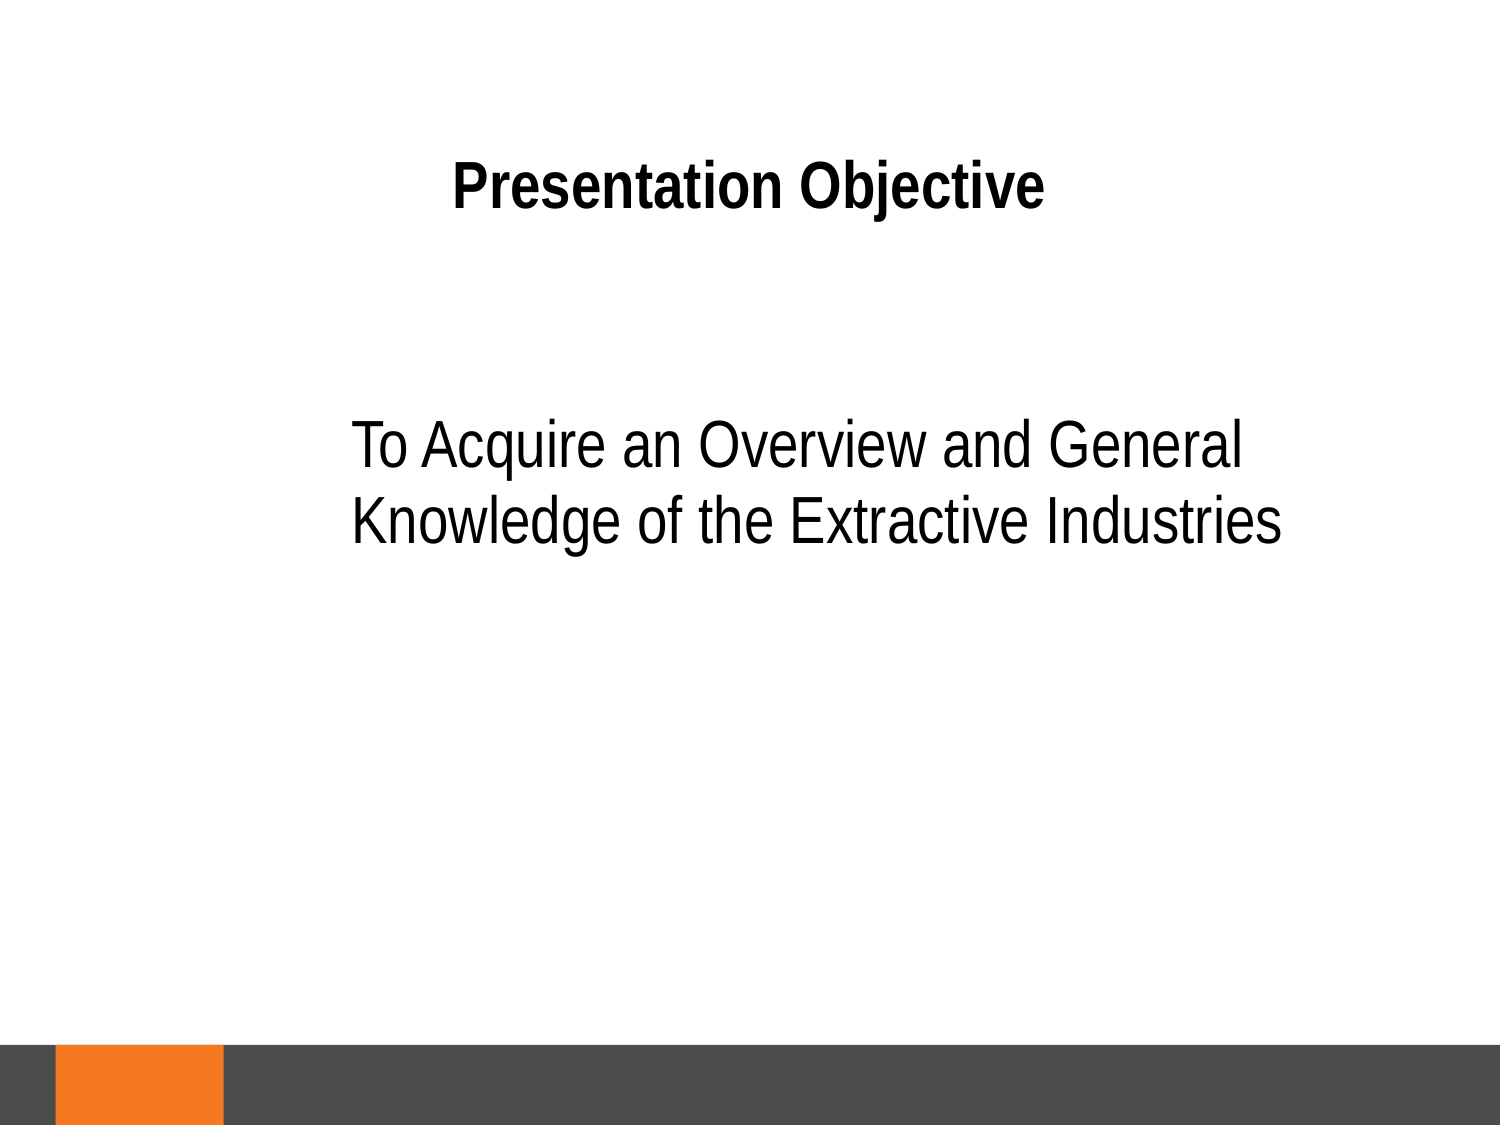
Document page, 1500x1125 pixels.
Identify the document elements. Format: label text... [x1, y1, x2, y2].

list To Acquire an Overview and General Knowledge of the Extractive Industries [336, 397, 1354, 1058]
title Presentation Objective [103, 113, 1397, 256]
